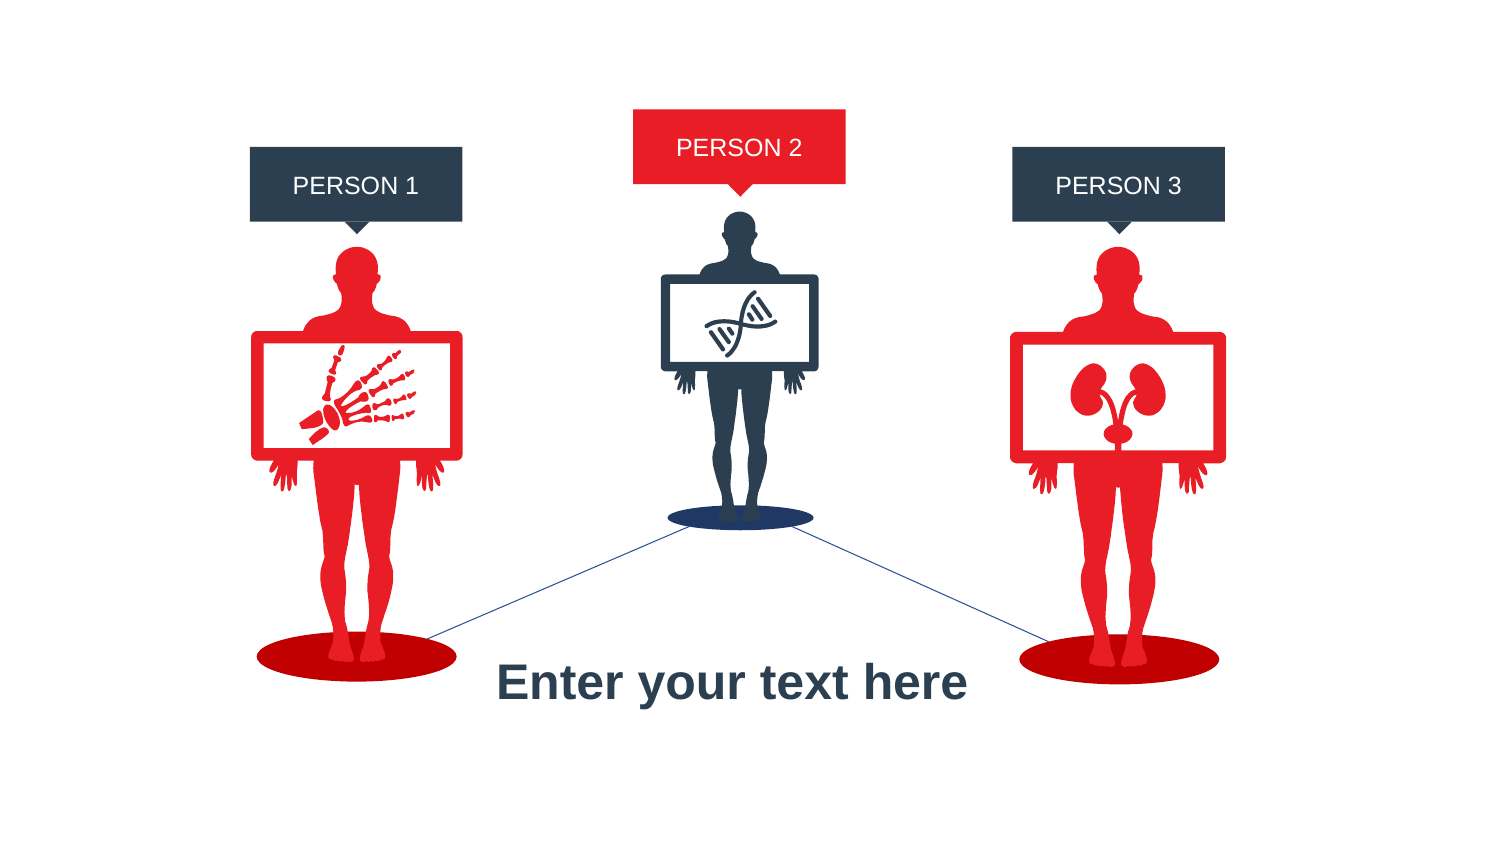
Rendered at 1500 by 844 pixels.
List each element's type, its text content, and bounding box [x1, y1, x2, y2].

text_box [1109, 633, 1221, 686]
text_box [427, 526, 689, 639]
text_box [669, 522, 812, 532]
text_box Enter your text here [349, 635, 1116, 723]
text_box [251, 246, 463, 663]
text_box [660, 211, 819, 522]
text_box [1012, 146, 1225, 235]
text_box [633, 109, 846, 197]
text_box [249, 146, 463, 235]
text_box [792, 526, 1049, 642]
text_box [1010, 246, 1227, 667]
text_box [258, 663, 349, 683]
